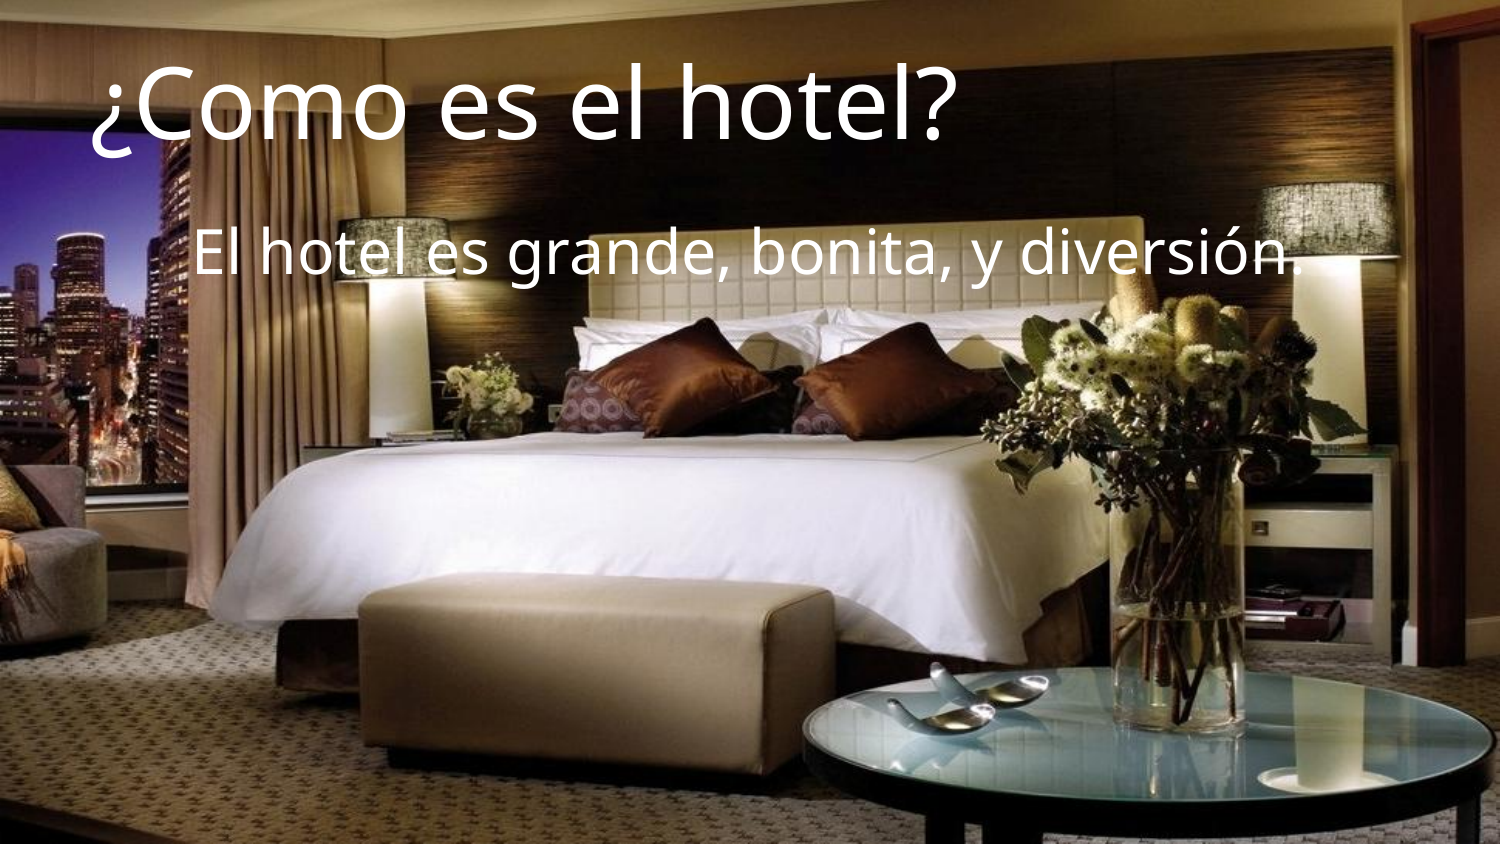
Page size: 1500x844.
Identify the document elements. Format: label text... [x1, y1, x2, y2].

title ¿Como es el hotel? [75, 33, 1425, 175]
picture [0, 0, 1500, 844]
list El hotel es grande, bonita, y diversión. [75, 196, 1425, 808]
